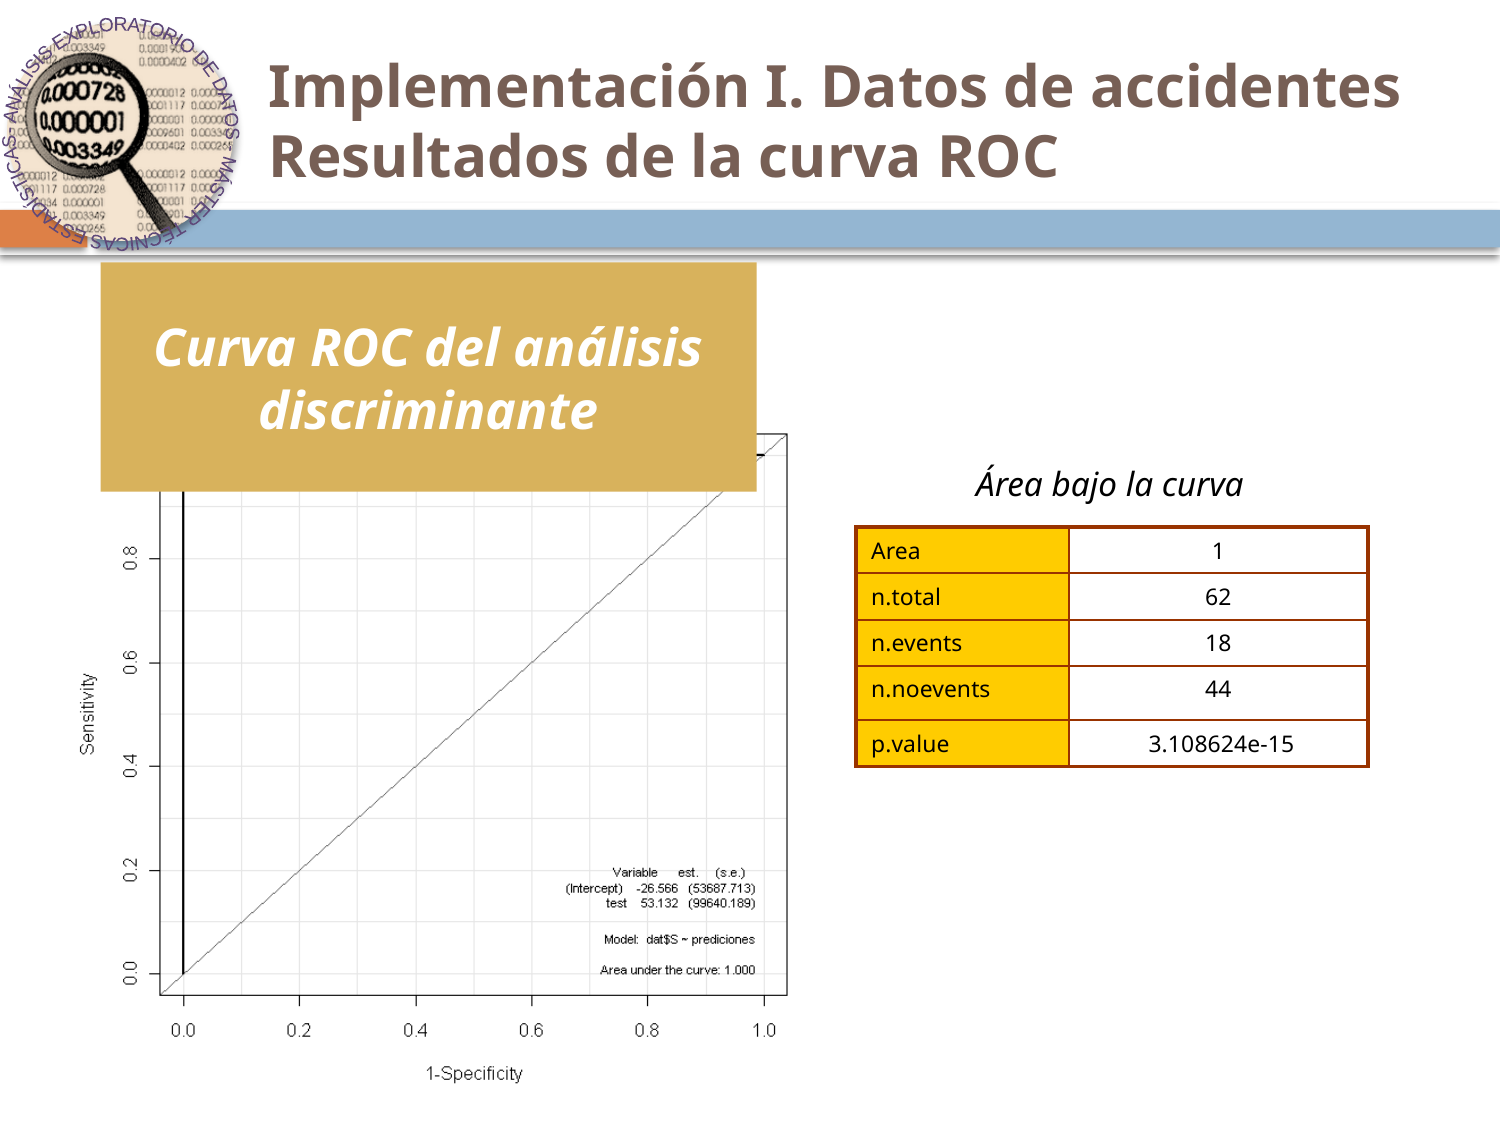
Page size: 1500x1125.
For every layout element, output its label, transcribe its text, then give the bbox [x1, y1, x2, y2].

table_cell n.total [858, 574, 1068, 619]
table_cell n.events [858, 621, 1068, 665]
table_cell p.value [858, 721, 1068, 765]
table_cell 18 [1070, 621, 1366, 665]
title Implementación I. Datos de accidentes Resultados de la curva ROC [253, 37, 1438, 201]
table_header Area [858, 551, 1068, 572]
table_cell n.noevents [858, 667, 1068, 719]
table_cell 3.108624e-15 [1070, 721, 1366, 765]
table_header 1 [1070, 529, 1366, 572]
table_cell 44 [1070, 667, 1366, 719]
table_cell 62 [1070, 574, 1366, 619]
text_box Área bajo la curva [856, 456, 1364, 551]
list Curva ROC del análisis discriminante [100, 262, 757, 344]
picture [71, 345, 834, 1107]
